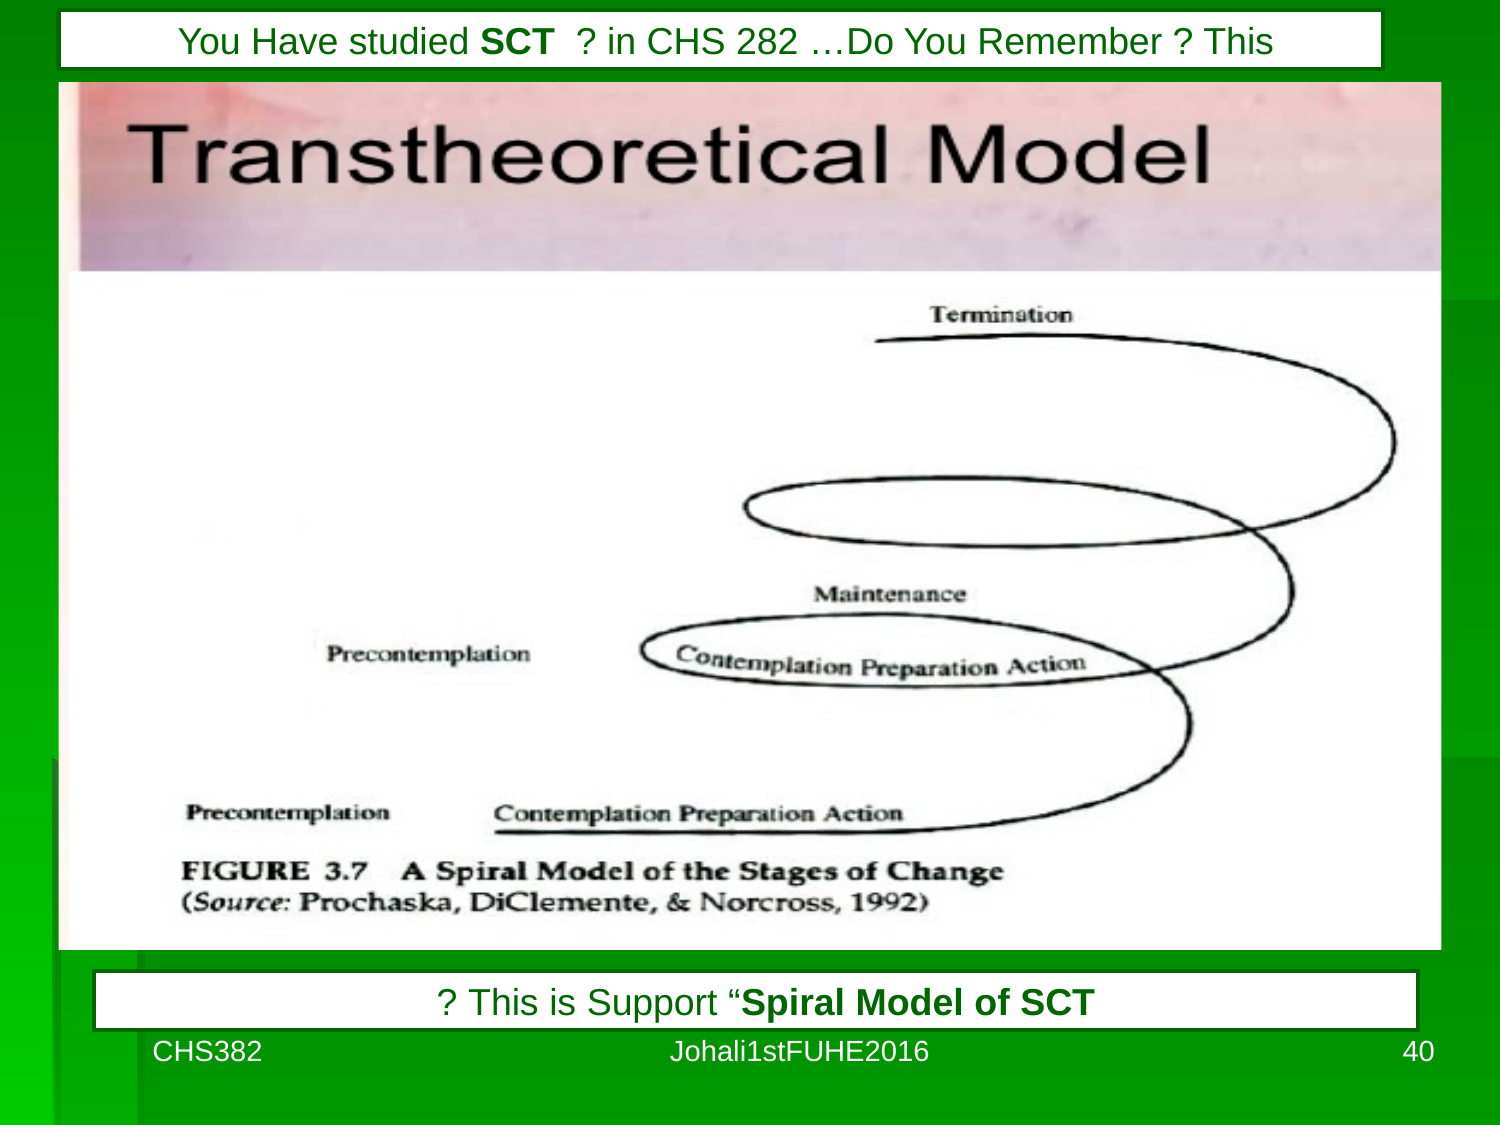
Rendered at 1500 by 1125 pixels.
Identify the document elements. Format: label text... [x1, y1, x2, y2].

text_box You Have studied SCT ? in CHS 282 …Do You Remember ? This [56, 8, 1385, 71]
picture [58, 81, 1442, 950]
slide_number CHS382 [137, 1032, 450, 1103]
slide_number 40 [1137, 1024, 1451, 1103]
text_box This is Support “Spiral Model of SCT ? [92, 969, 1420, 1032]
footer Johali1stFUHE2016 [562, 1032, 1038, 1103]
